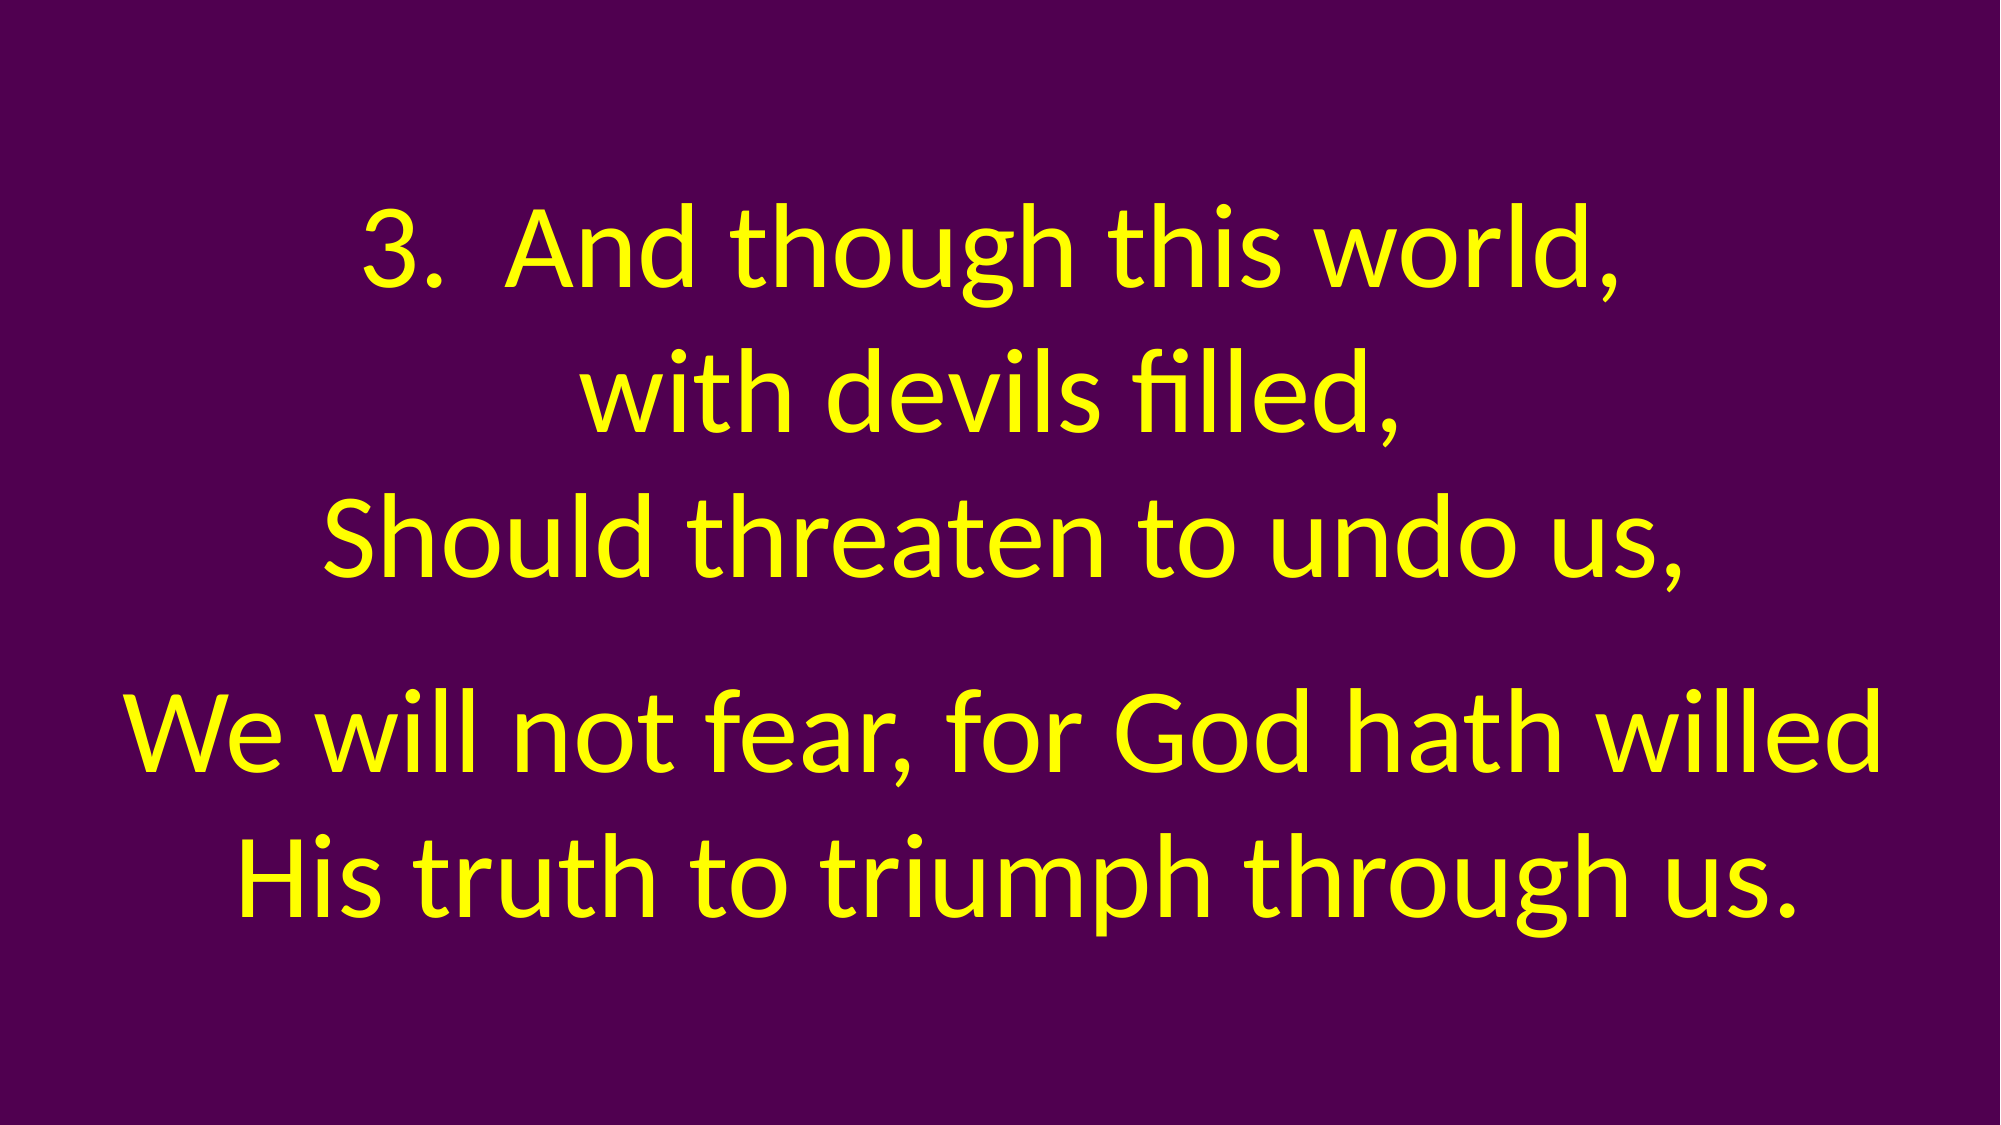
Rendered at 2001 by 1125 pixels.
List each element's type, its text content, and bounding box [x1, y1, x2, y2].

text_box 3. And though this world, with devils filled, Should threaten to undo us, We will not fear, for God hath willed His truth to triumph through us. [0, 159, 2000, 950]
